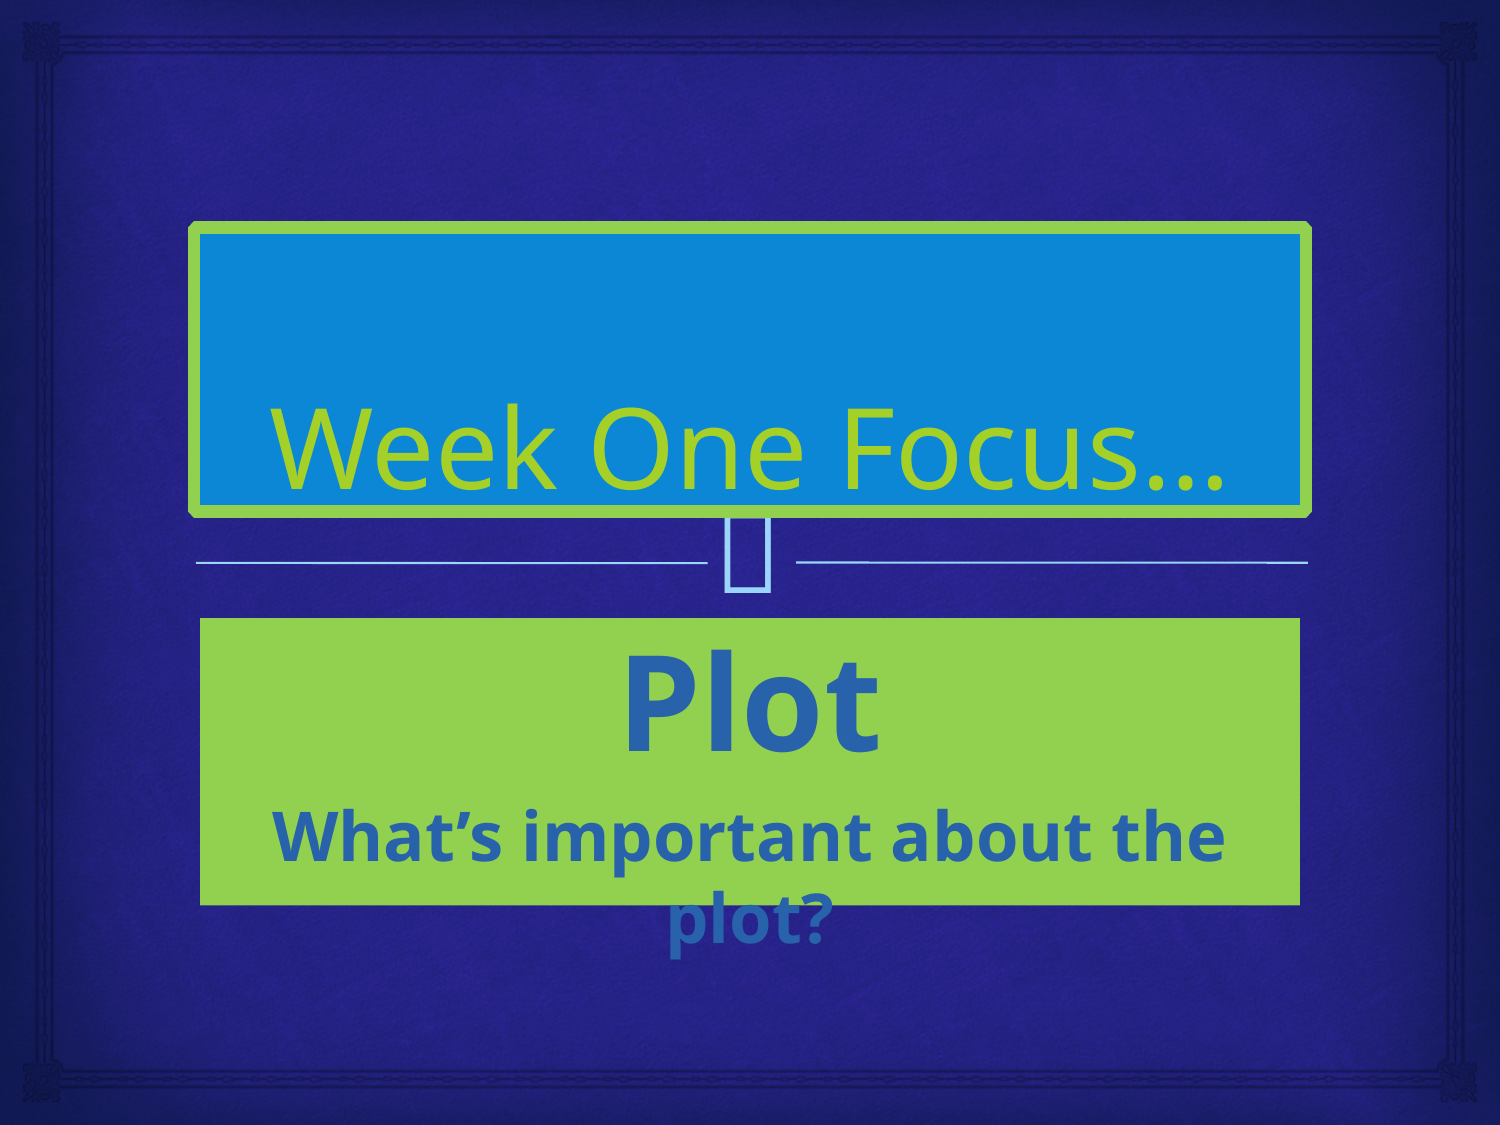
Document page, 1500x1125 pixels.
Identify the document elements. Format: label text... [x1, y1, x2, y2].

picture [0, 0, 1500, 1125]
title Week One Focus… [193, 227, 1307, 513]
subtitle Plot What’s important about the plot? [199, 617, 1301, 907]
